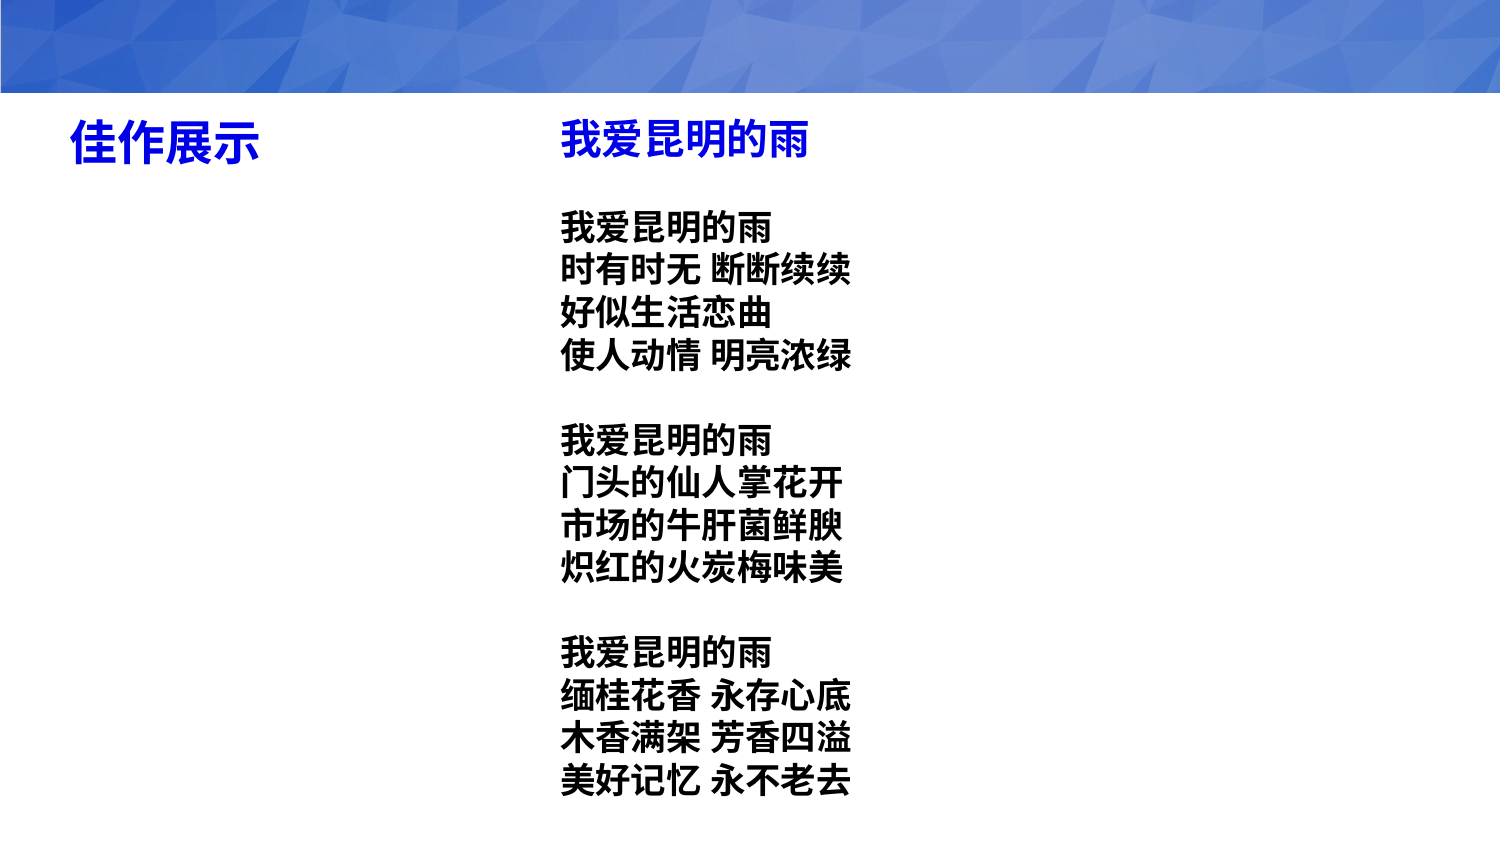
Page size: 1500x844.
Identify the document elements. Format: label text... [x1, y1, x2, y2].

text_box 佳作展示 [58, 107, 368, 176]
text_box 我爱昆明的雨 我爱昆明的雨 时有时无 断断续续 好似生活恋曲 使人动情 明亮浓绿 我爱昆明的雨 门头的仙人掌花开 市场的牛肝菌鲜腴 炽红的火炭梅味美 我爱昆明的雨 缅桂花香 永存心底 木香满架 芳香四溢 美好记忆 永不老去 [549, 107, 1009, 806]
picture [0, 0, 1500, 93]
